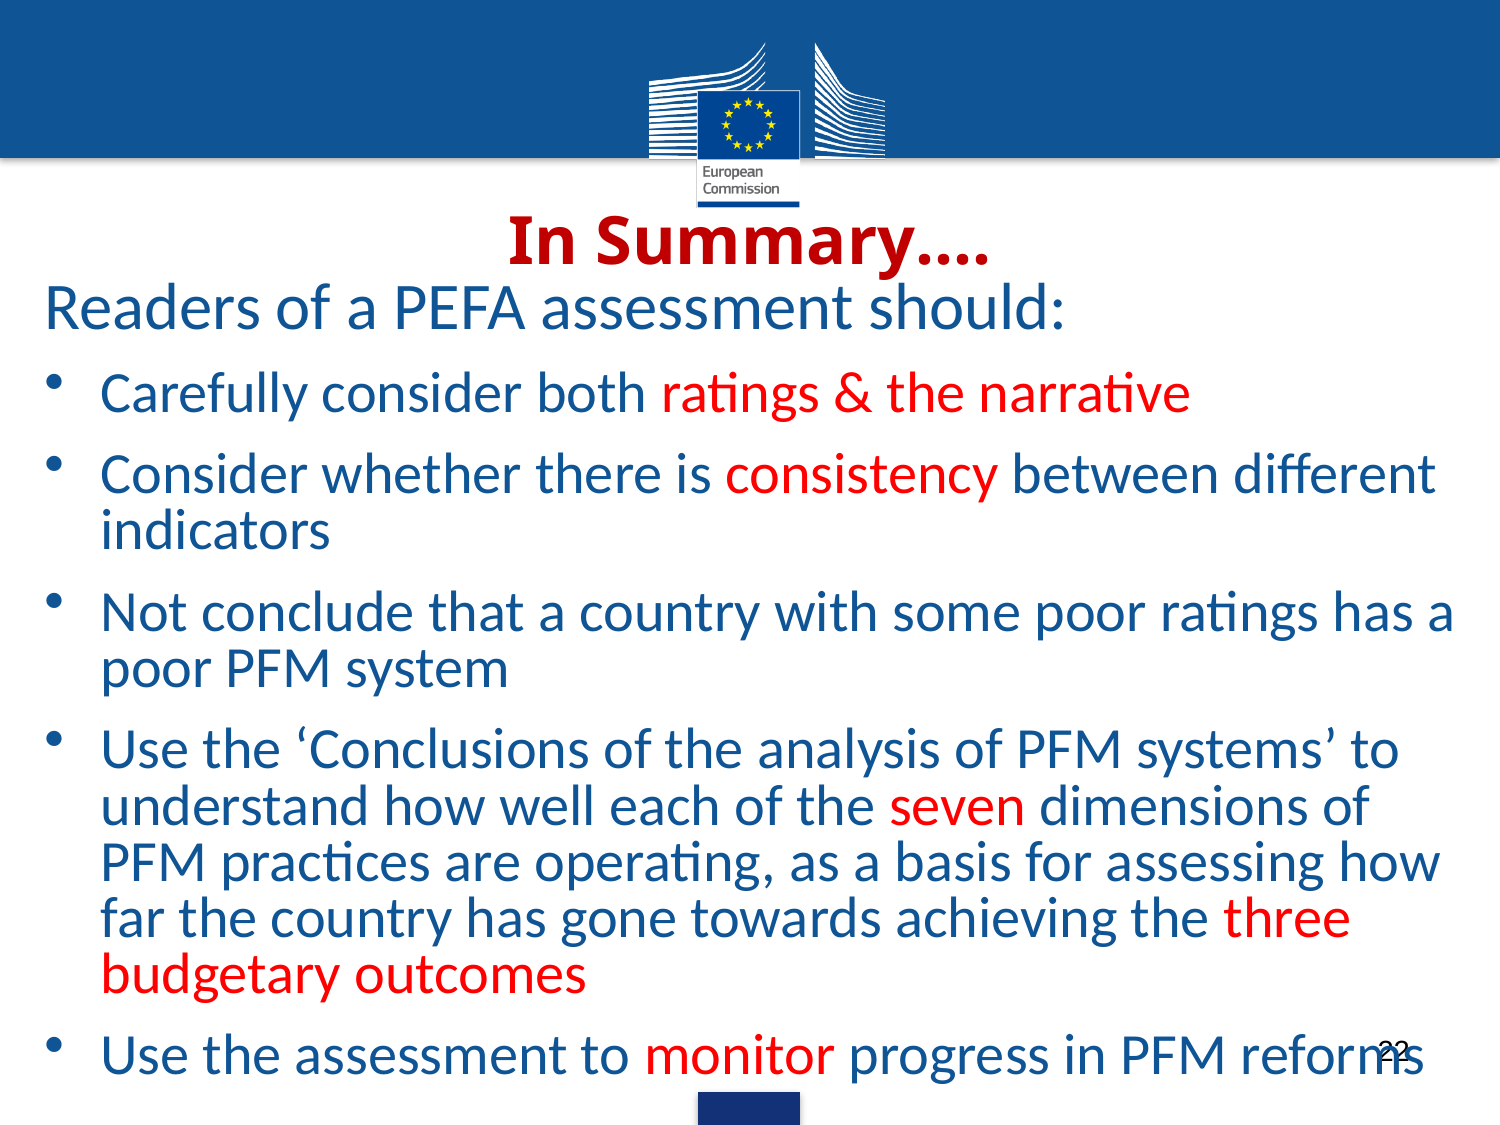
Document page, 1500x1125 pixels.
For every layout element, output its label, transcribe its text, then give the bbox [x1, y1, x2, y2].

slide_number 22 [1074, 1071, 1426, 1103]
title In Summary…. [29, 196, 1471, 278]
picture [649, 42, 885, 196]
list Readers of a PEFA assessment should: Carefully consider both ratings & the narrative Consider whether there is consistency between different indicators Not conclude that a country with some poor ratings has a poor PFM system Use the ‘Conclusions of the analysis of PFM systems’ to understand how well each of the seven dimensions of PFM practices are operating, as a basis for assessing how far the country has gone towards achieving the three budgetary outcomes Use the assessment to monitor progress in PFM reforms [29, 278, 1500, 1071]
